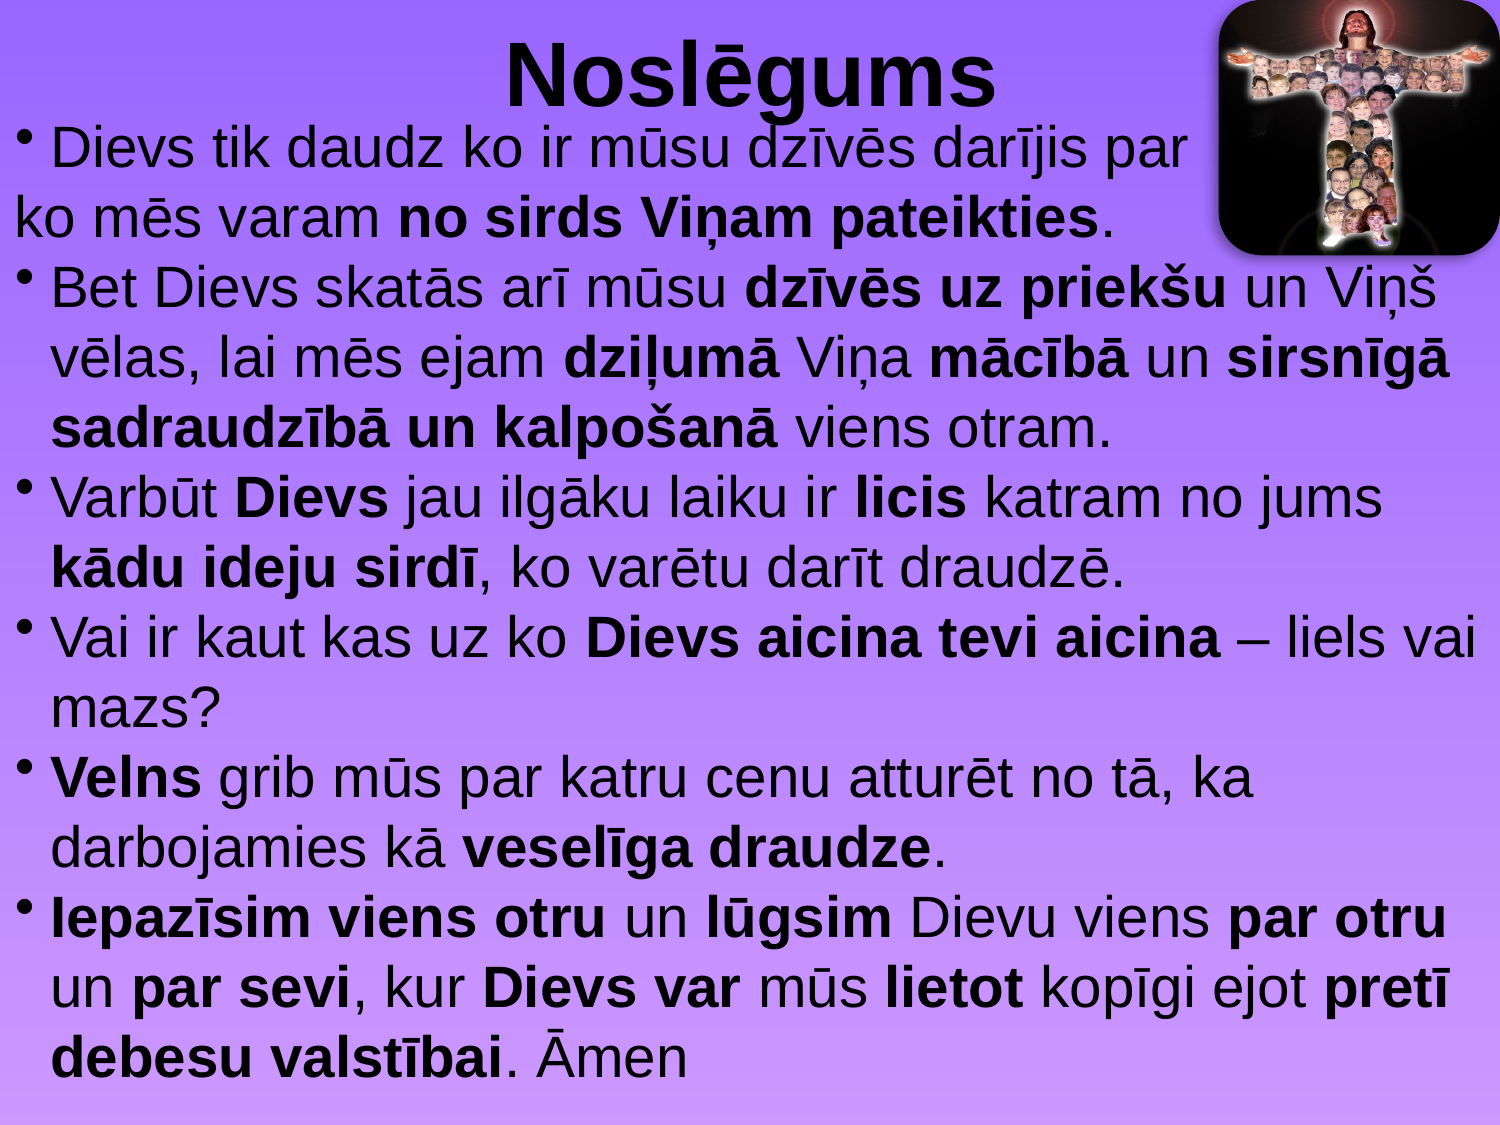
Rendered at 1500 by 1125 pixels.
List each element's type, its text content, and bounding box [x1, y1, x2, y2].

title Noslēgums [76, 0, 1216, 101]
text_box Dievs tik daudz ko ir mūsu dzīvēs darījis par ko mēs varam no sirds Viņam pateikties. Bet Dievs skatās arī mūsu dzīvēs uz priekšu un Viņš vēlas, lai mēs ejam dziļumā Viņa mācībā un sirsnīgā sadraudzībā un kalpošanā viens otram. Varbūt Dievs jau ilgāku laiku ir licis katram no jums kādu ideju sirdī, ko varētu darīt draudzē. Vai ir kaut kas uz ko Dievs aicina tevi aicina – liels vai mazs? Velns grib mūs par katru cenu atturēt no tā, ka darbojamies kā veselīga draudze. Iepazīsim viens otru un lūgsim Dievu viens par otru un par sevi, kur Dievs var mūs lietot kopīgi ejot pretī debesu valstībai. Āmen [0, 101, 1500, 1097]
picture [1218, 0, 1500, 256]
